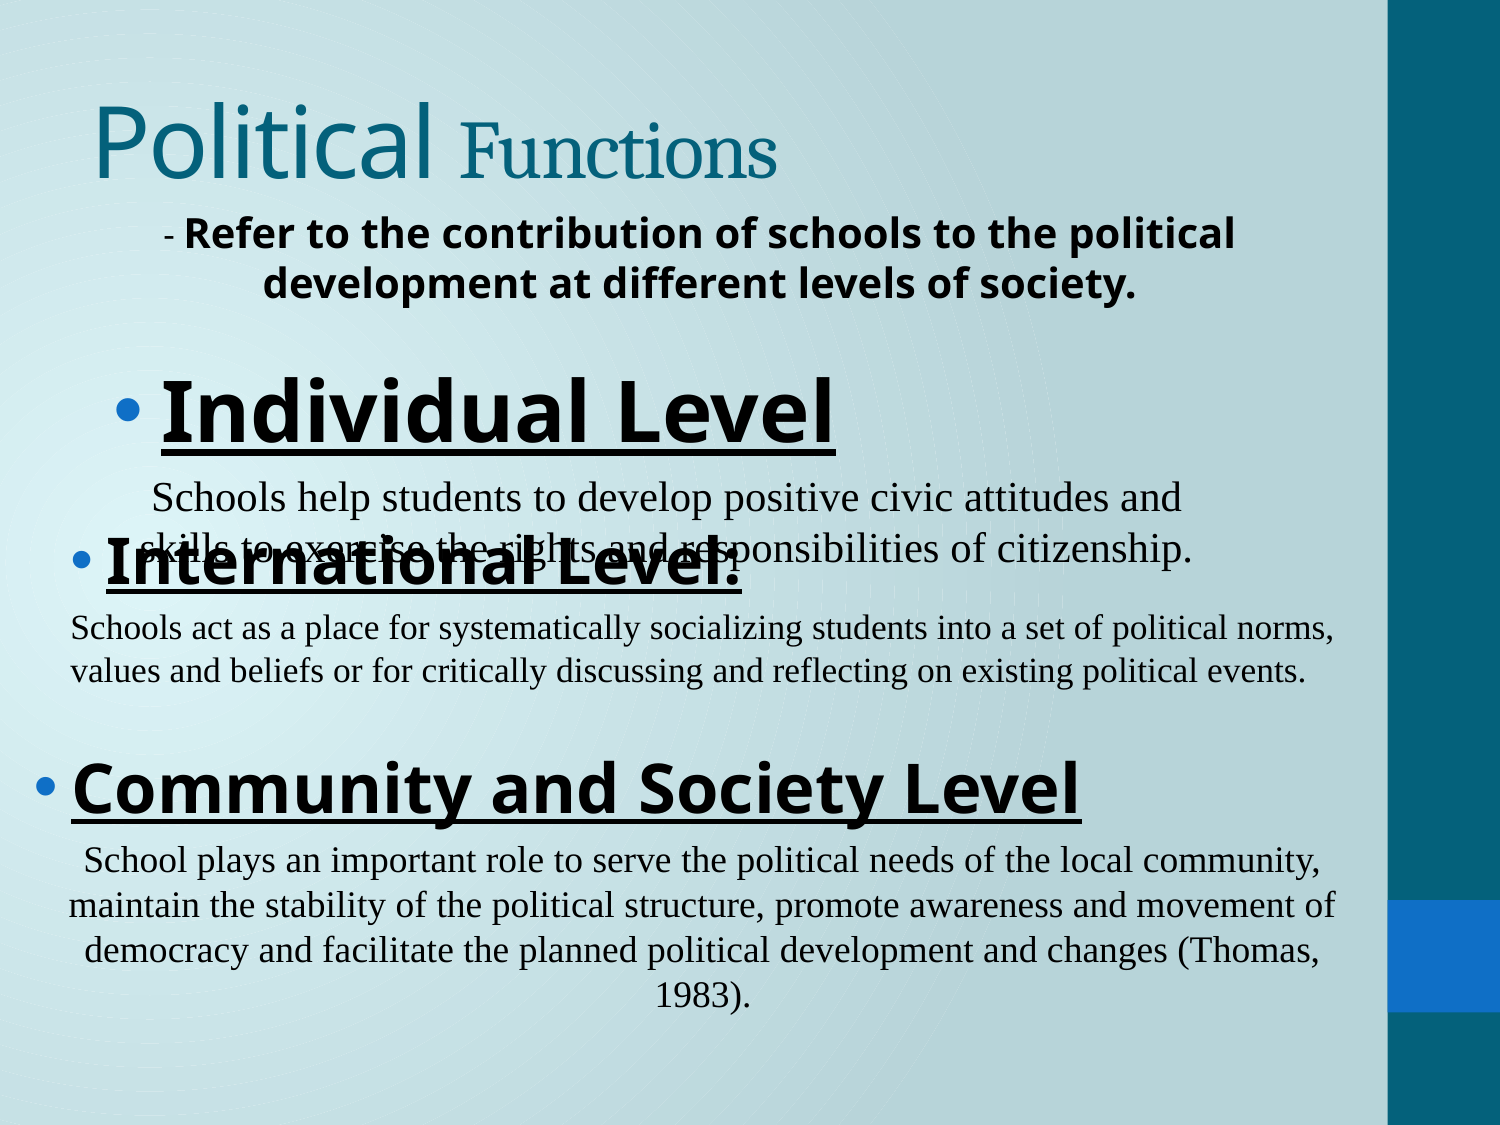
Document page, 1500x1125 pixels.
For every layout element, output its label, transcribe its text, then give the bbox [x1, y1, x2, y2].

text_box Community and Society Level School plays an important role to serve the political needs of the local community, maintain the stability of the political structure, promote awareness and movement of democracy and facilitate the planned political development and changes (Thomas, 1983). [0, 737, 1388, 1023]
title Political Functions [75, 45, 1325, 233]
list International Level: Schools act as a place for systematically socializing students into a set of political norms, values and beliefs or for critically discussing and reflecting on existing political events. [37, 512, 1363, 737]
list Individual Level Schools help students to develop positive civic attitudes and skills to exercise the rights and responsibilities of citizenship. [75, 350, 1238, 512]
text_box - Refer to the contribution of schools to the political development at different levels of society. [112, 199, 1288, 315]
